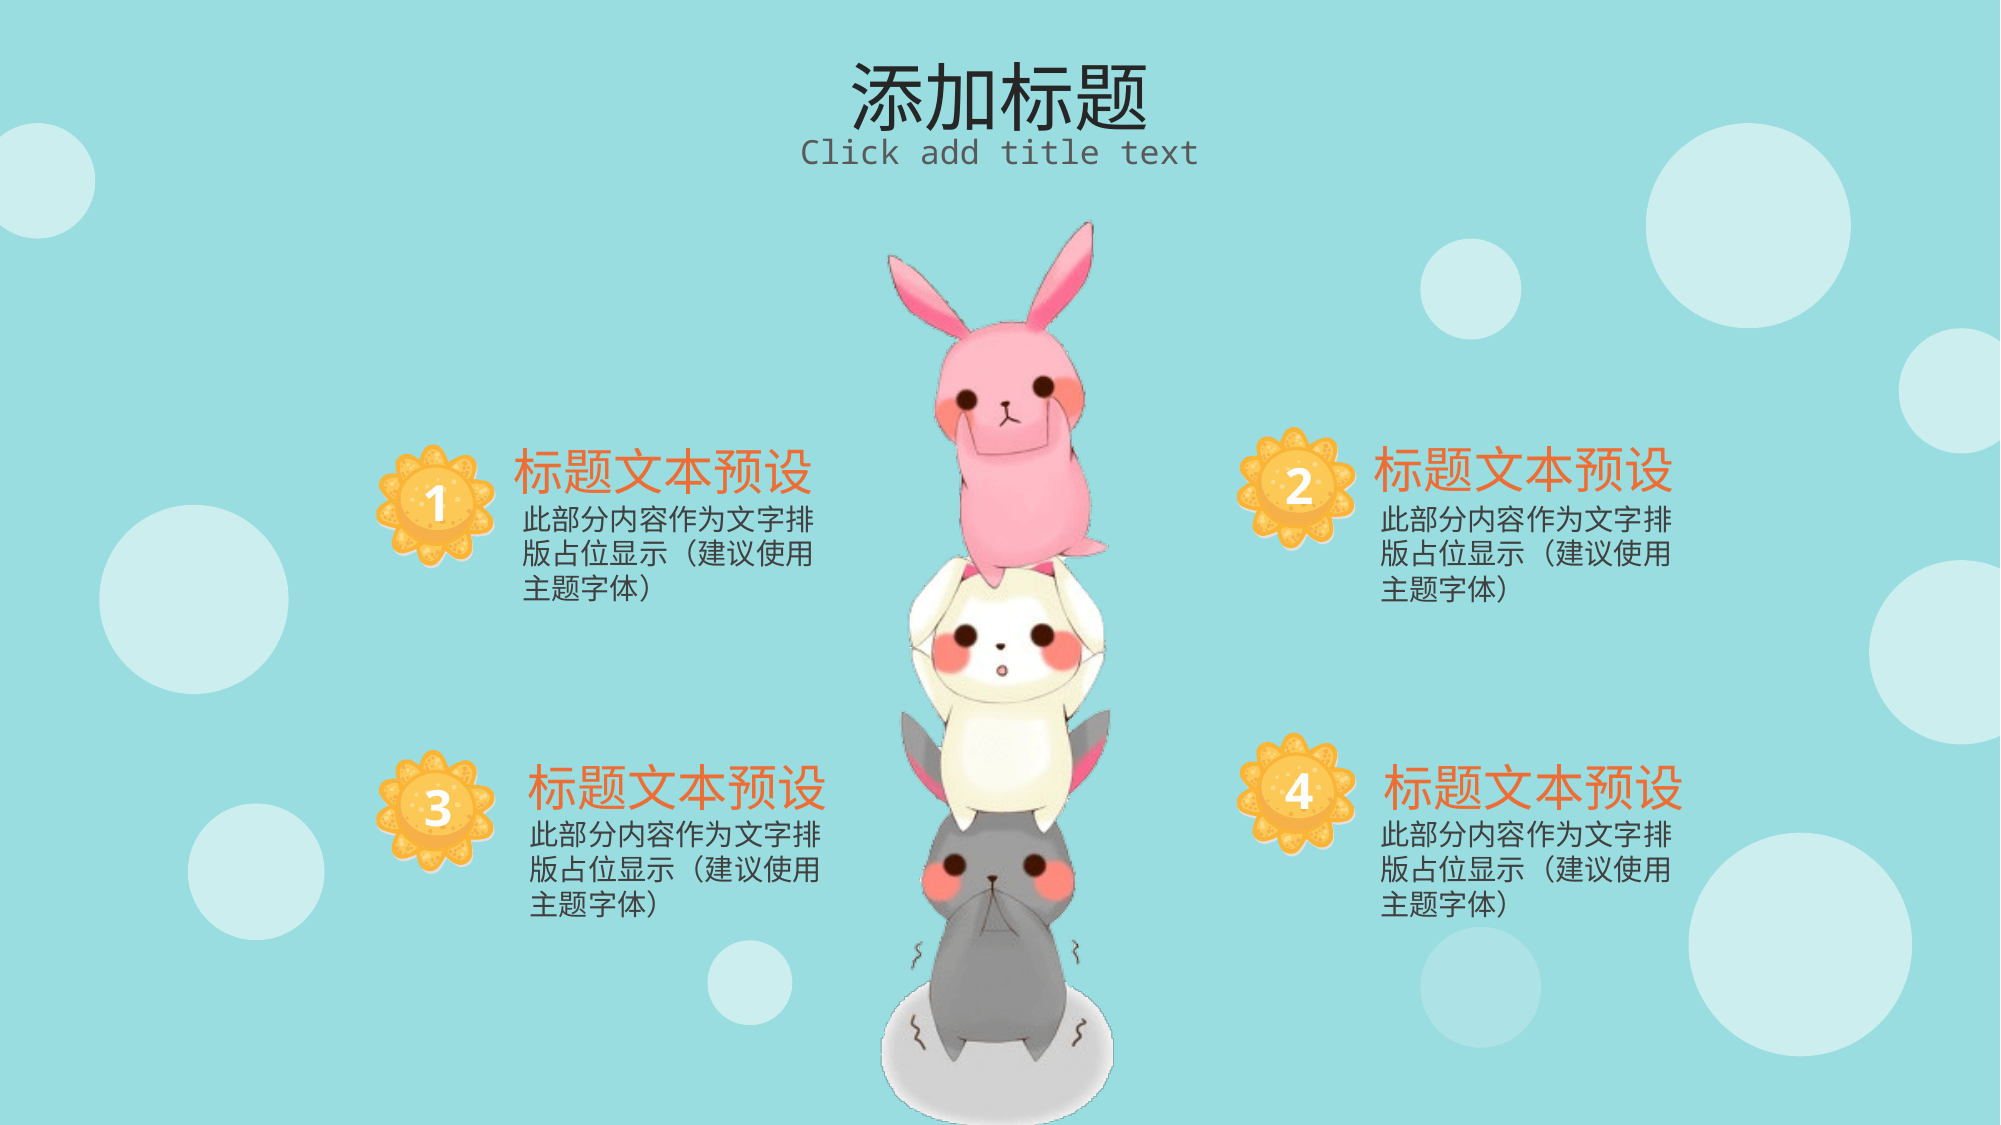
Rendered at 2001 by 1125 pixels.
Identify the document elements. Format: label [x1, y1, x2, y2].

text_box [1367, 747, 1701, 865]
text_box [376, 444, 497, 570]
text_box [1357, 429, 1691, 549]
text_box [1237, 732, 1358, 858]
picture [818, 172, 1184, 1125]
text_box [1237, 426, 1358, 552]
text_box [510, 747, 818, 865]
text_box [496, 431, 818, 549]
text_box [376, 749, 497, 875]
